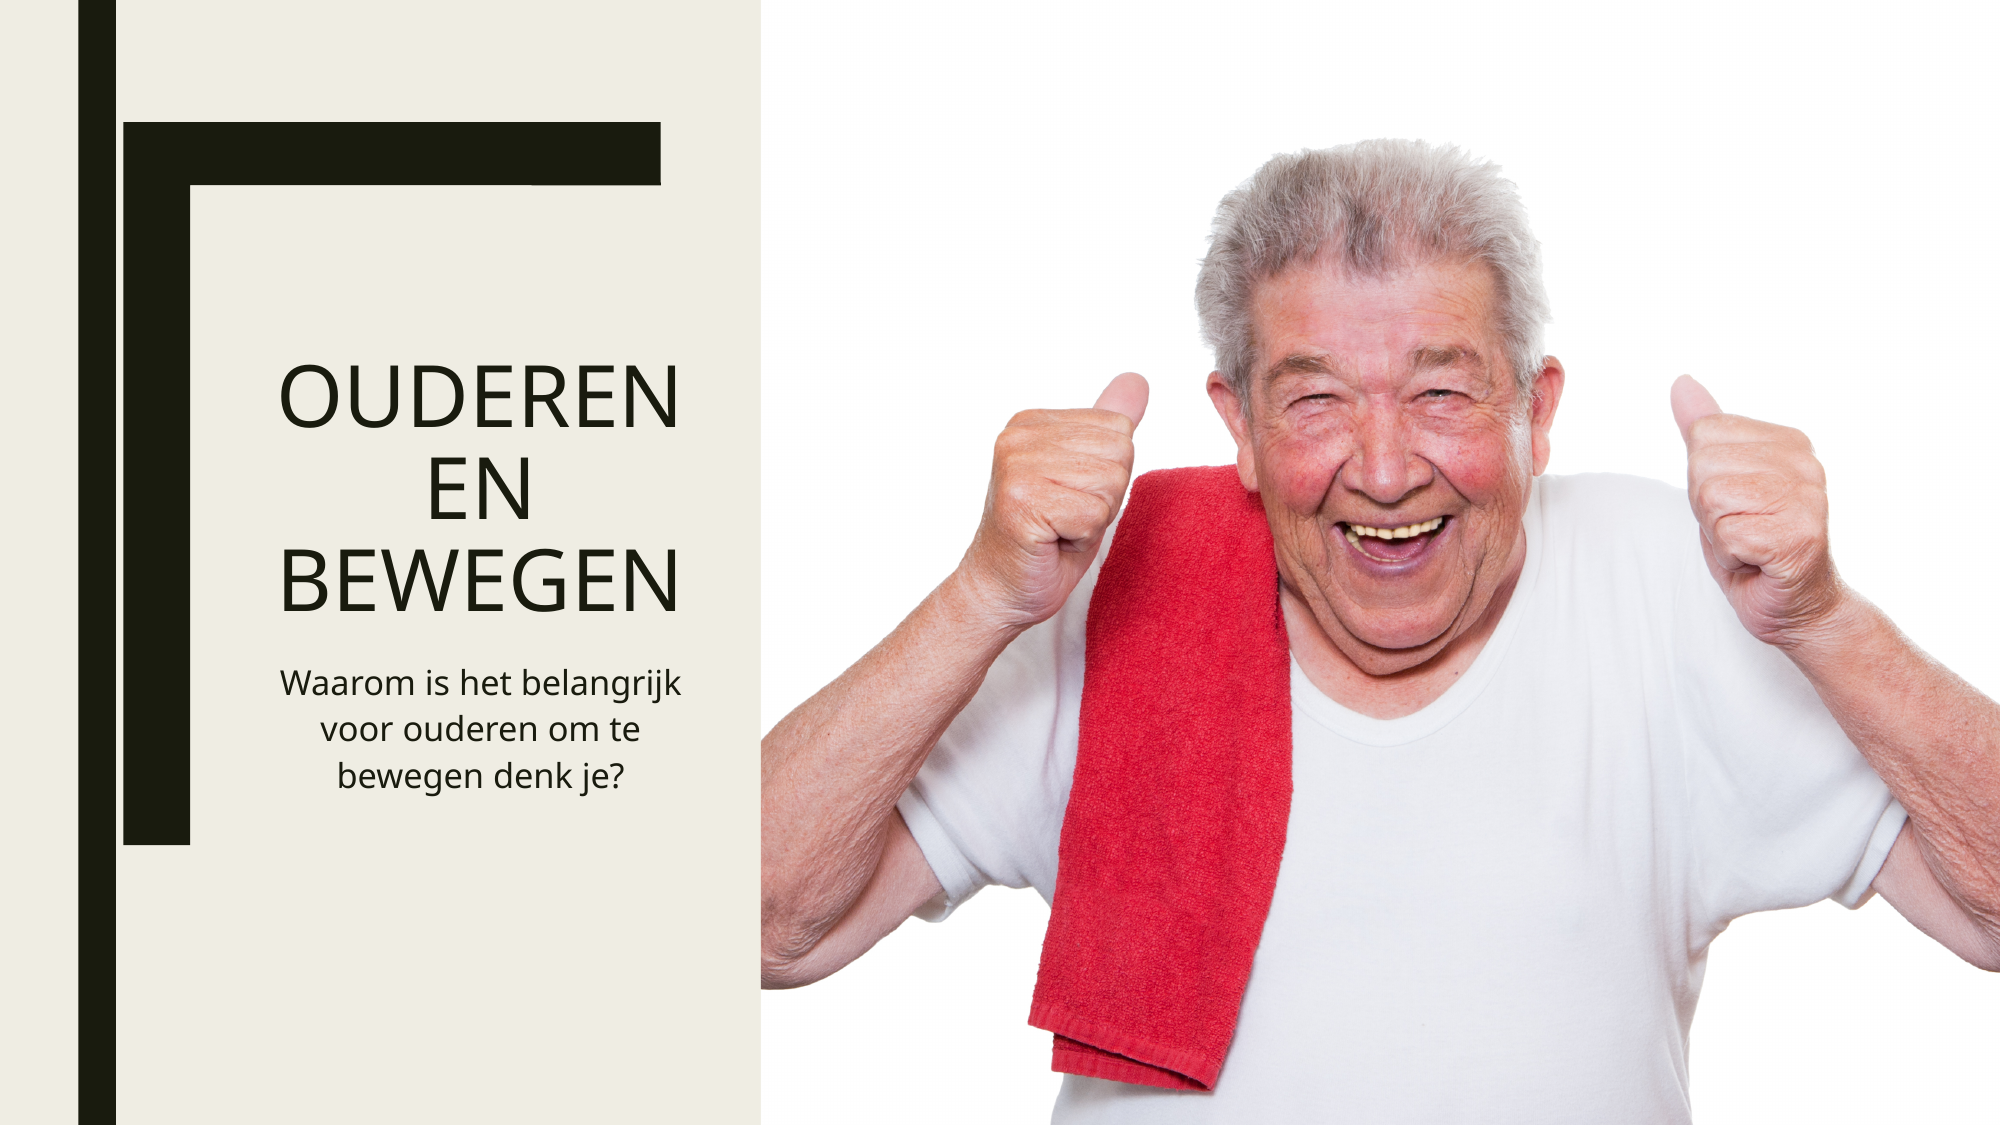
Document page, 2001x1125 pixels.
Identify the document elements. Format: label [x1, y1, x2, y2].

text_box [123, 122, 760, 1000]
picture [760, 0, 2000, 1125]
